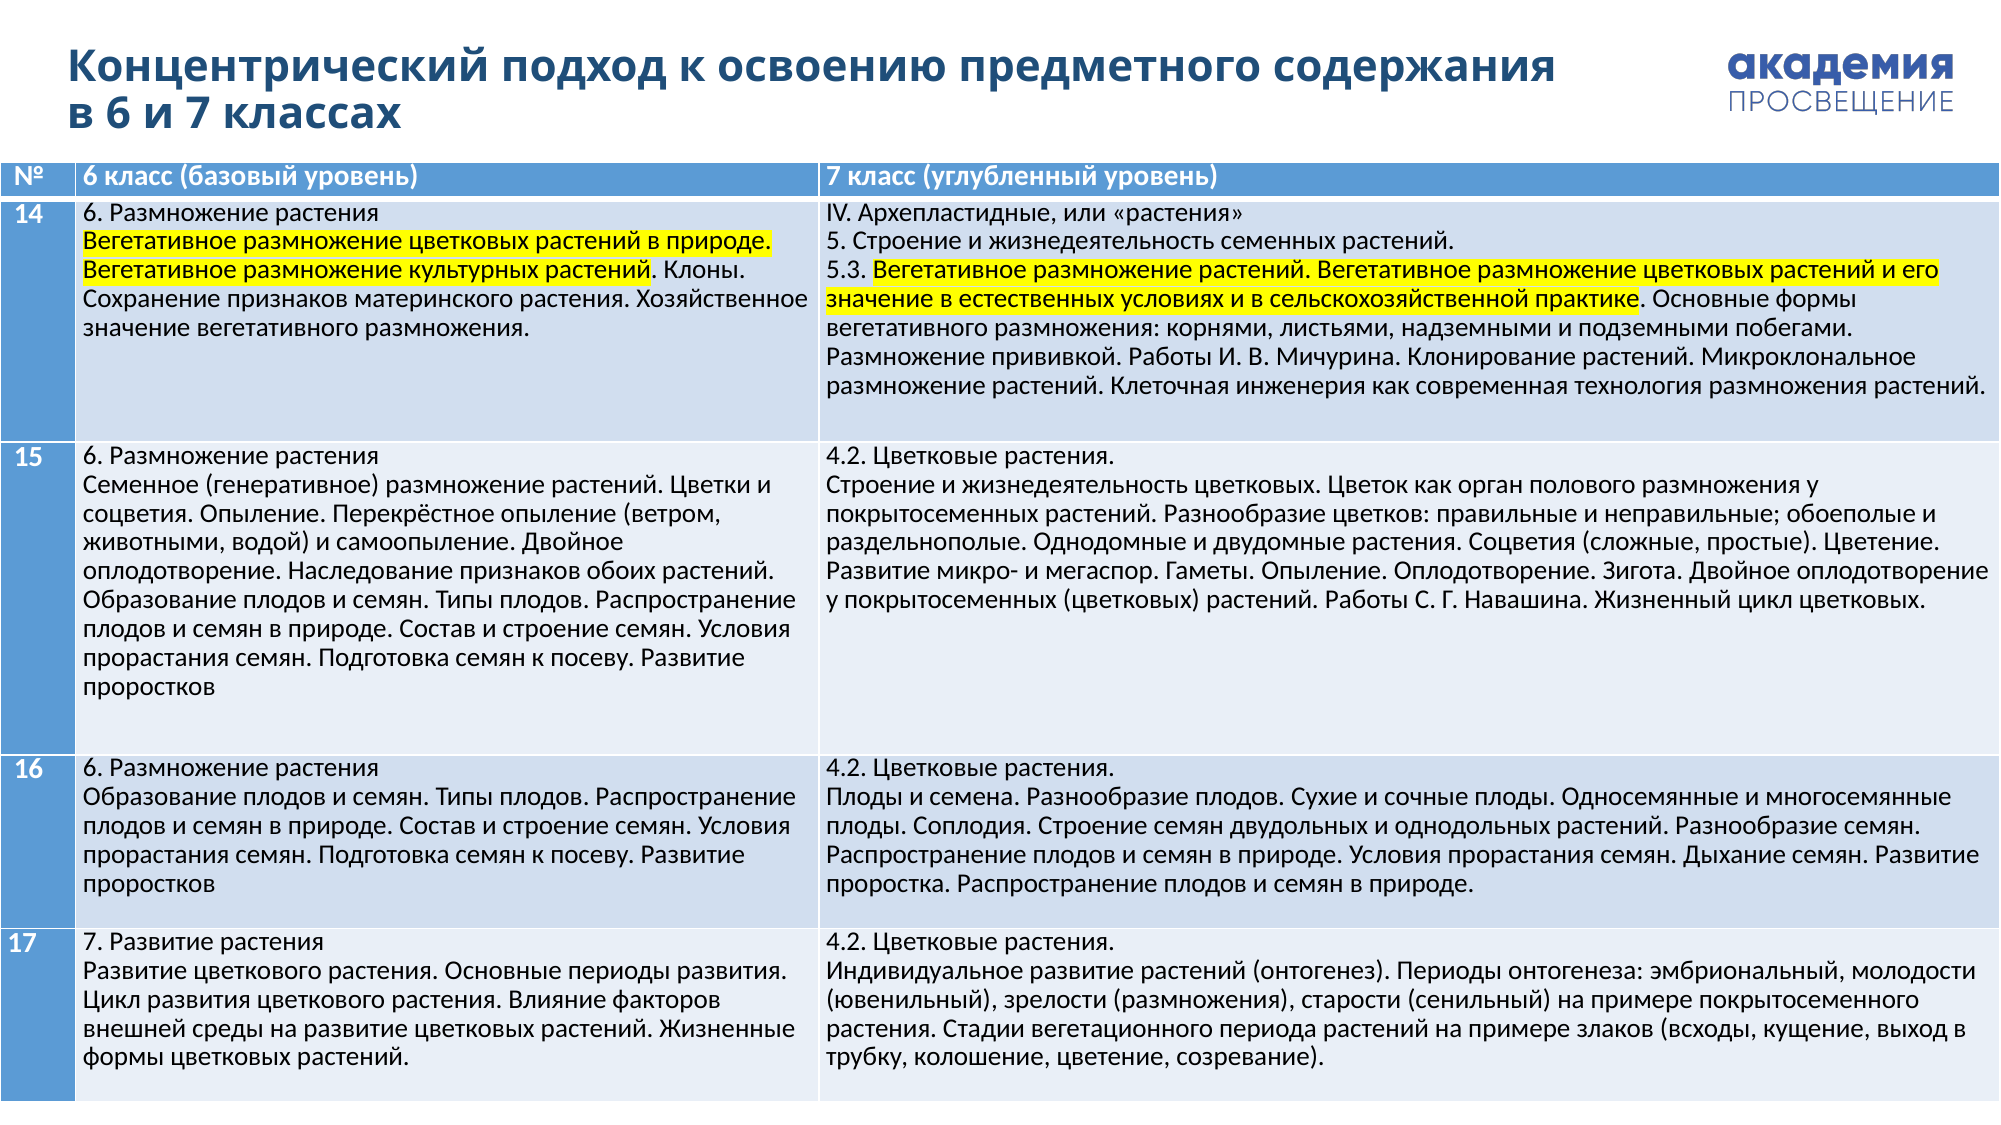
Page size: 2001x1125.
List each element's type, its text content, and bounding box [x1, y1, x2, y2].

table_cell 15 [1, 443, 75, 754]
table_cell IV. Архепластидные, или «растения» 5. Строение и жизнедеятельность семенных растений. 5.3. Вегетативное размножение растений. Вегетативное размножение цветковых растений и его значение в естественных условиях и в сельскохозяйственной практике. Основные формы вегетативного размножения: корнями, листьями, надземными и подземными побегами. Размножение прививкой. Работы И. В. Мичурина. Клонирование растений. Микроклональное размножение растений. Клеточная инженерия как современная технология размножения растений. [820, 202, 1999, 441]
table_header № [1, 163, 75, 196]
table_header 7 класс (углубленный уровень) [820, 163, 1999, 196]
table_cell 17 [1, 929, 75, 1101]
table_cell 4.2. Цветковые растения. Строение и жизнедеятельность цветковых. Цветок как орган полового размножения у покрытосеменных растений. Разнообразие цветков: правильные и неправильные; обоеполые и раздельнополые. Однодомные и двудомные растения. Соцветия (сложные, простые). Цветение. Развитие микро- и мегаспор. Гаметы. Опыление. Оплодотворение. Зигота. Двойное оплодотворение у покрытосеменных (цветковых) растений. Работы С. Г. Навашина. Жизненный цикл цветковых. [820, 443, 1999, 754]
table_cell 6. Размножение растения Вегетативное размножение цветковых растений в природе. Вегетативное размножение культурных растений. Клоны. Сохранение признаков материнского растения. Хозяйственное значение вегетативного размножения. [76, 202, 818, 441]
table_cell 16 [1, 756, 75, 928]
table_cell 7. Развитие растения Развитие цветкового растения. Основные периоды развития. Цикл развития цветкового растения. Влияние факторов внешней среды на развитие цветковых растений. Жизненные формы цветковых растений. [76, 929, 818, 1101]
table_cell 4.2. Цветковые растения. Плоды и семена. Разнообразие плодов. Сухие и сочные плоды. Односемянные и многосемянные плоды. Соплодия. Строение семян двудольных и однодольных растений. Разнообразие семян. Распространение плодов и семян в природе. Условия прорастания семян. Дыхание семян. Развитие проростка. Распространение плодов и семян в природе. [820, 756, 1999, 928]
picture [1714, 33, 1969, 133]
title Концентрический подход к освоению предметного содержания в 6 и 7 классах [51, 35, 1777, 146]
table_cell 14 [1, 202, 75, 441]
table_header 6 класс (базовый уровень) [76, 163, 818, 196]
table_cell 4.2. Цветковые растения. Индивидуальное развитие растений (онтогенез). Периоды онтогенеза: эмбриональный, молодости (ювенильный), зрелости (размножения), старости (сенильный) на примере покрытосеменного растения. Стадии вегетационного периода растений на примере злаков (всходы, кущение, выход в трубку, колошение, цветение, созревание). [820, 929, 1999, 1101]
table_cell 6. Размножение растения Семенное (генеративное) размножение растений. Цветки и соцветия. Опыление. Перекрёстное опыление (ветром, животными, водой) и самоопыление. Двойное оплодотворение. Наследование признаков обоих растений. Образование плодов и семян. Типы плодов. Распространение плодов и семян в природе. Состав и строение семян. Условия прорастания семян. Подготовка семян к посеву. Развитие проростков [76, 443, 818, 754]
table_cell 6. Размножение растения Образование плодов и семян. Типы плодов. Распространение плодов и семян в природе. Состав и строение семян. Условия прорастания семян. Подготовка семян к посеву. Развитие проростков [76, 756, 818, 928]
